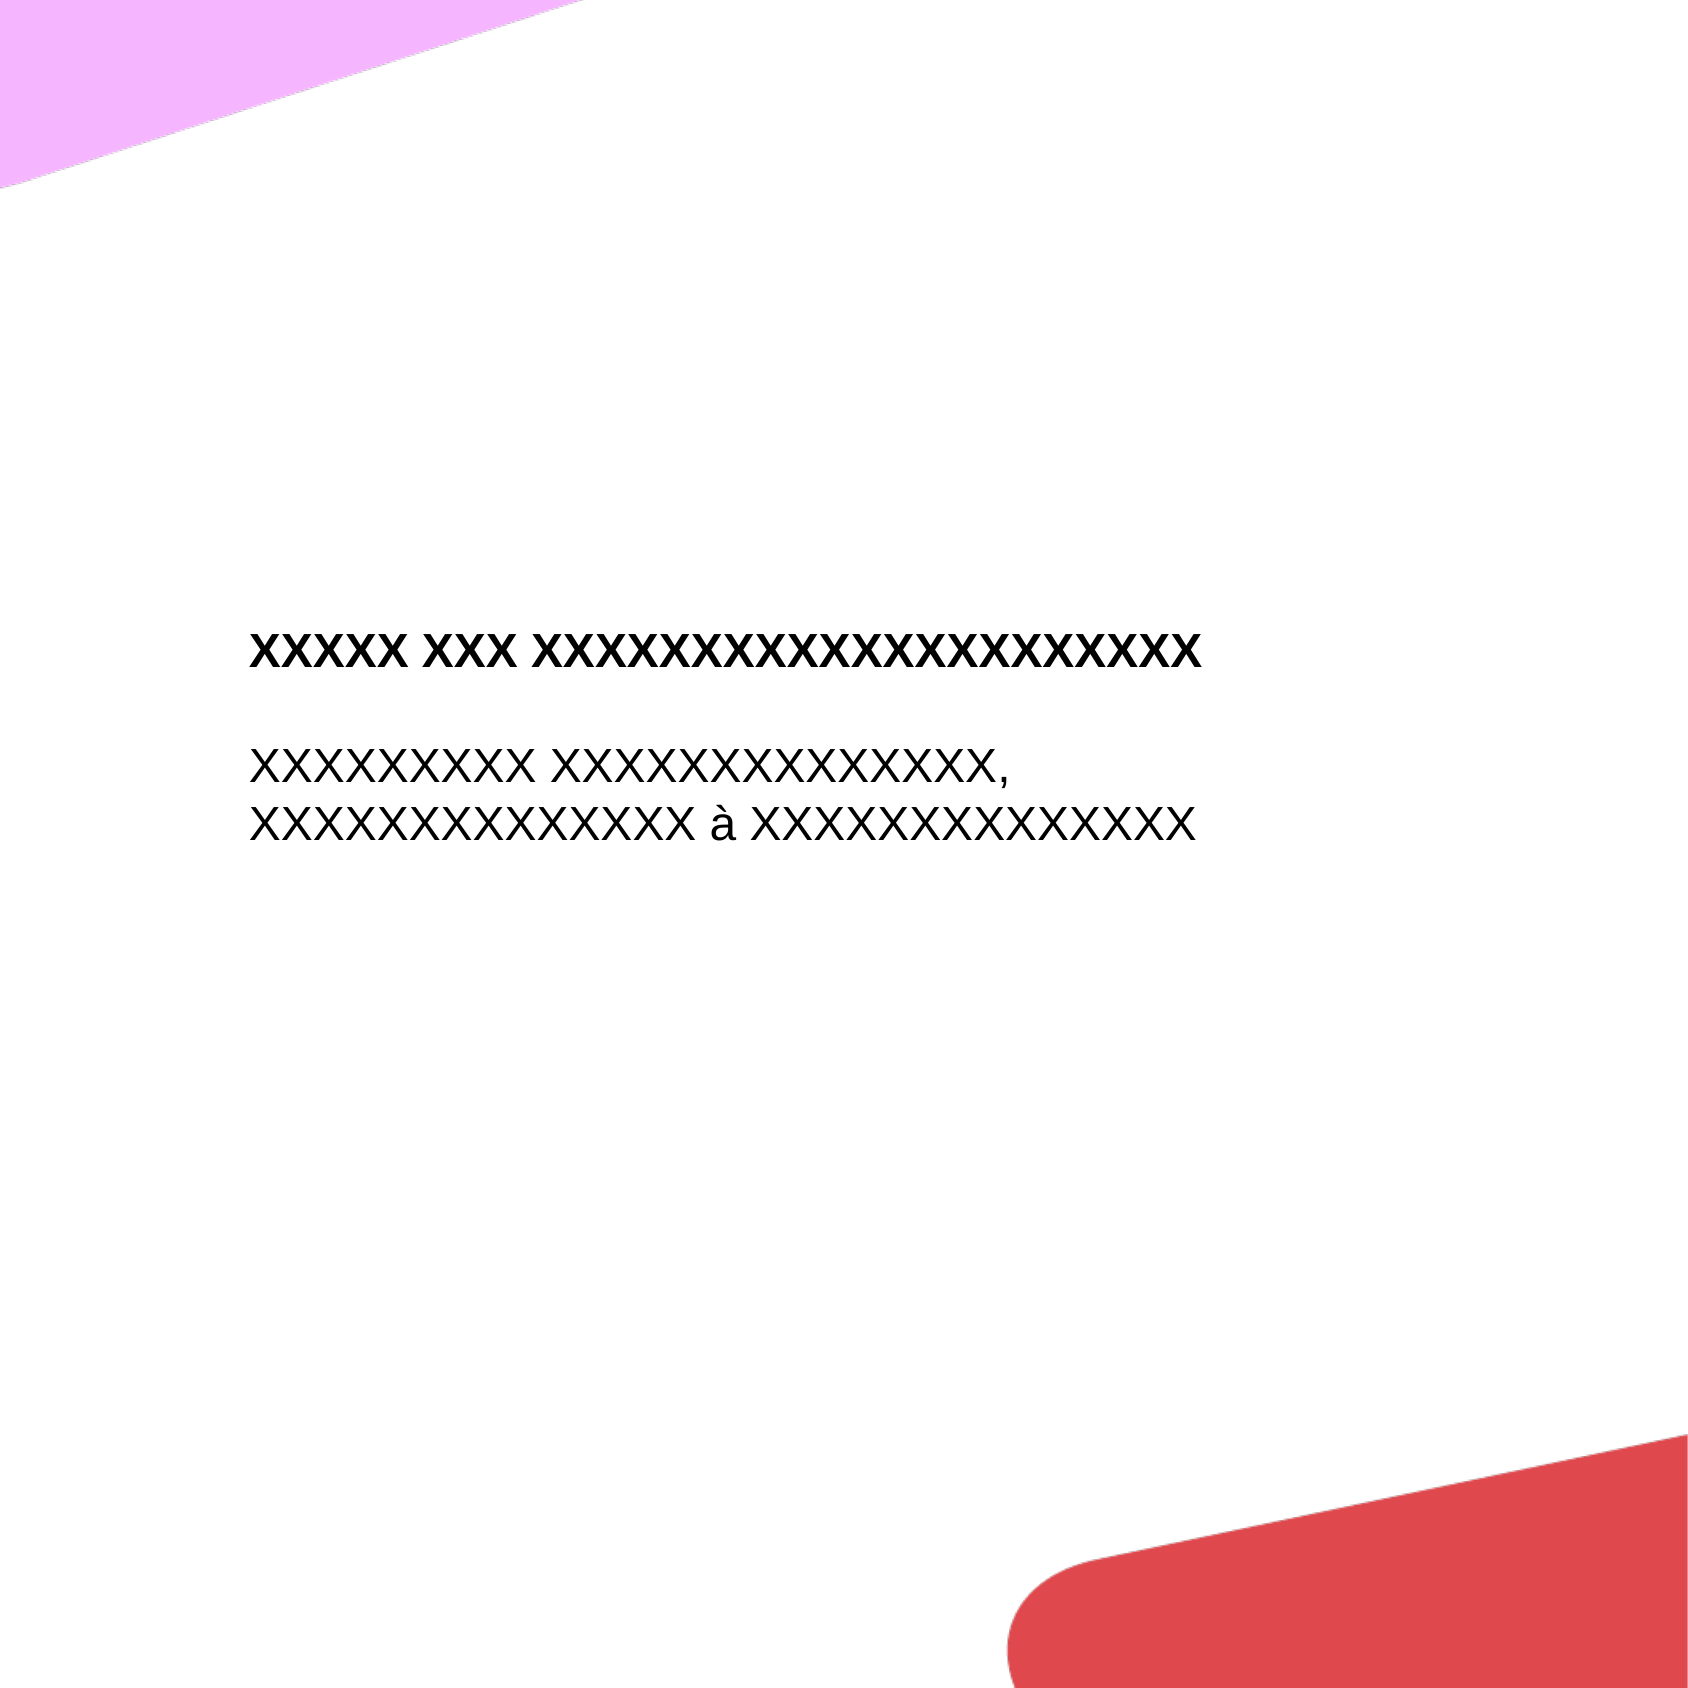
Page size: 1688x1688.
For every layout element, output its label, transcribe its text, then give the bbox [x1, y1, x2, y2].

text_box XXXXX XXX XXXXXXXXXXXXXXXXXXXXX XXXXXXXXX XXXXXXXXXXXXXX, XXXXXXXXXXXXXX à XXXXXXXXXXXXXX [234, 604, 1571, 1013]
picture [0, 0, 1688, 1688]
